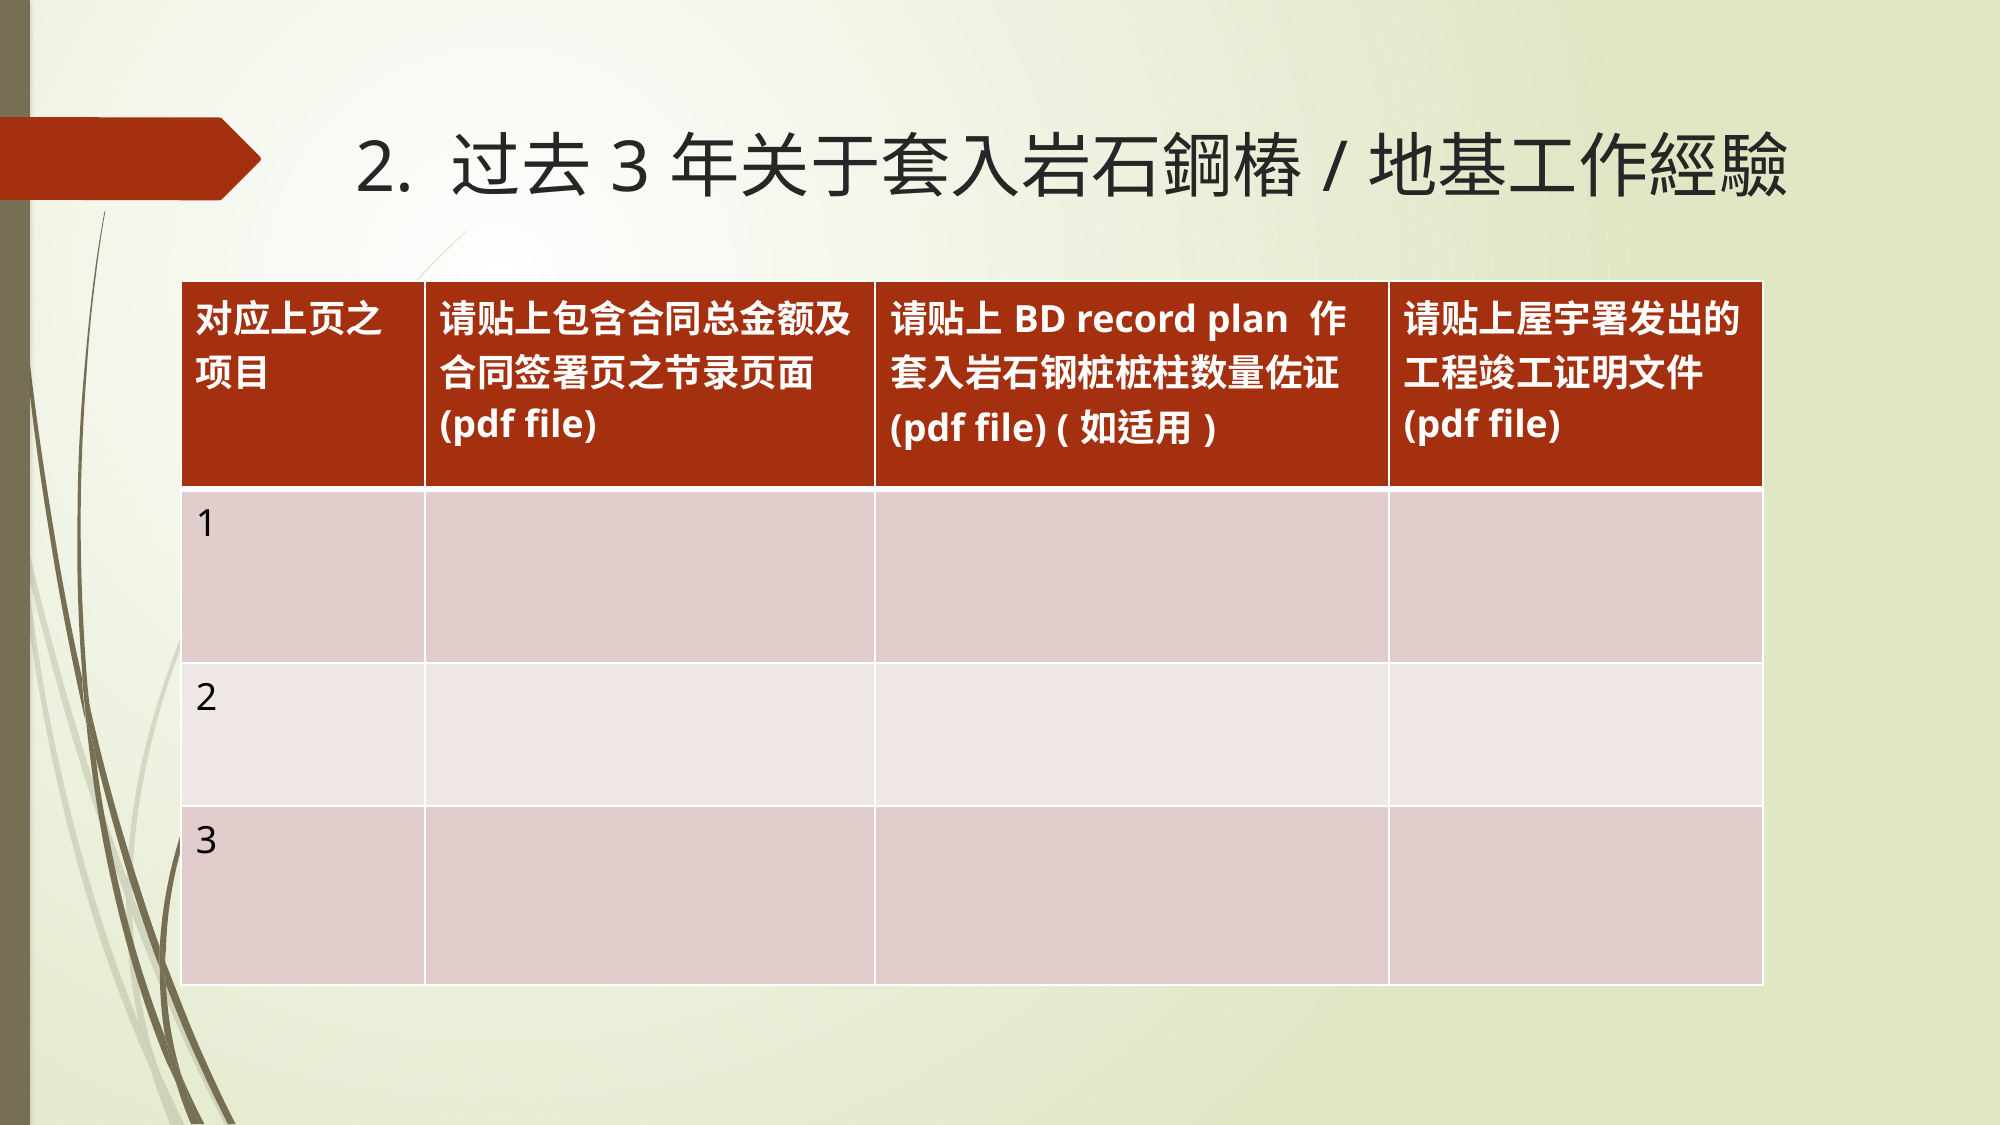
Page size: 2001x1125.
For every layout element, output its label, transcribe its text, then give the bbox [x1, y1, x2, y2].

table_cell [876, 807, 1388, 984]
table_header 请贴上包含合同总金额及合同签署页之节录页面(pdf file) [426, 313, 874, 486]
table_cell [876, 664, 1388, 805]
table_header 对应上页之项目 [182, 282, 424, 486]
table_cell [426, 664, 874, 805]
table_cell [1390, 807, 1762, 984]
table_cell [876, 492, 1388, 662]
table_header 请贴上屋宇署发出的工程竣工证明文件 (pdf file) [1390, 313, 1762, 486]
table_cell 3 [182, 807, 424, 984]
table_cell [1390, 492, 1762, 662]
text_box 2. 过去3年关于套入岩石鋼樁/地基工作經驗 [340, 102, 1888, 313]
table_cell [426, 492, 874, 662]
table_cell 1 [182, 492, 424, 662]
table_cell 2 [182, 664, 424, 805]
table_cell [1390, 664, 1762, 805]
table_header 请贴上BD record plan 作套入岩石钢桩桩柱数量佐证(pdf file) (如适用) [876, 313, 1388, 486]
table_cell [426, 807, 874, 984]
